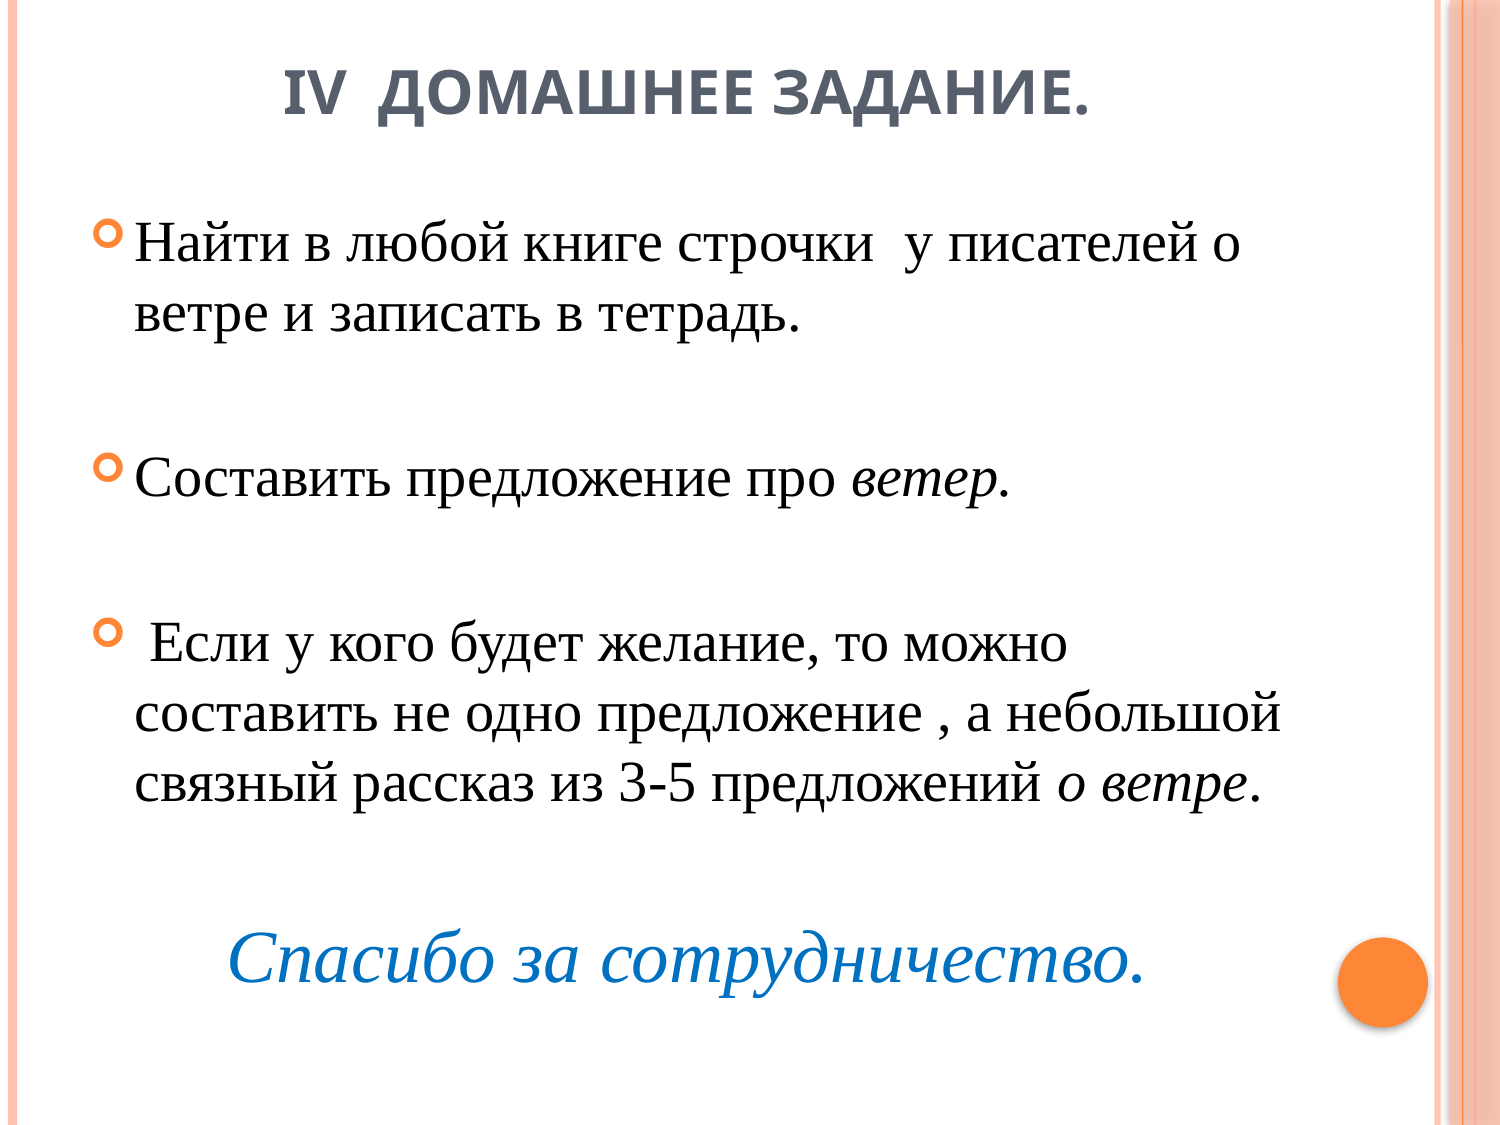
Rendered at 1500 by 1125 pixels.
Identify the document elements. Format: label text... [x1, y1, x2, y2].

title IV Домашнее задание. [75, 45, 1300, 196]
list Найти в любой книге строчки у писателей о ветре и записать в тетрадь. Составить предложение про ветер. Если у кого будет желание, то можно составить не одно предложение , а небольшой связный рассказ из 3-5 предложений о ветре. Спасибо за сотрудничество. [75, 196, 1300, 1062]
